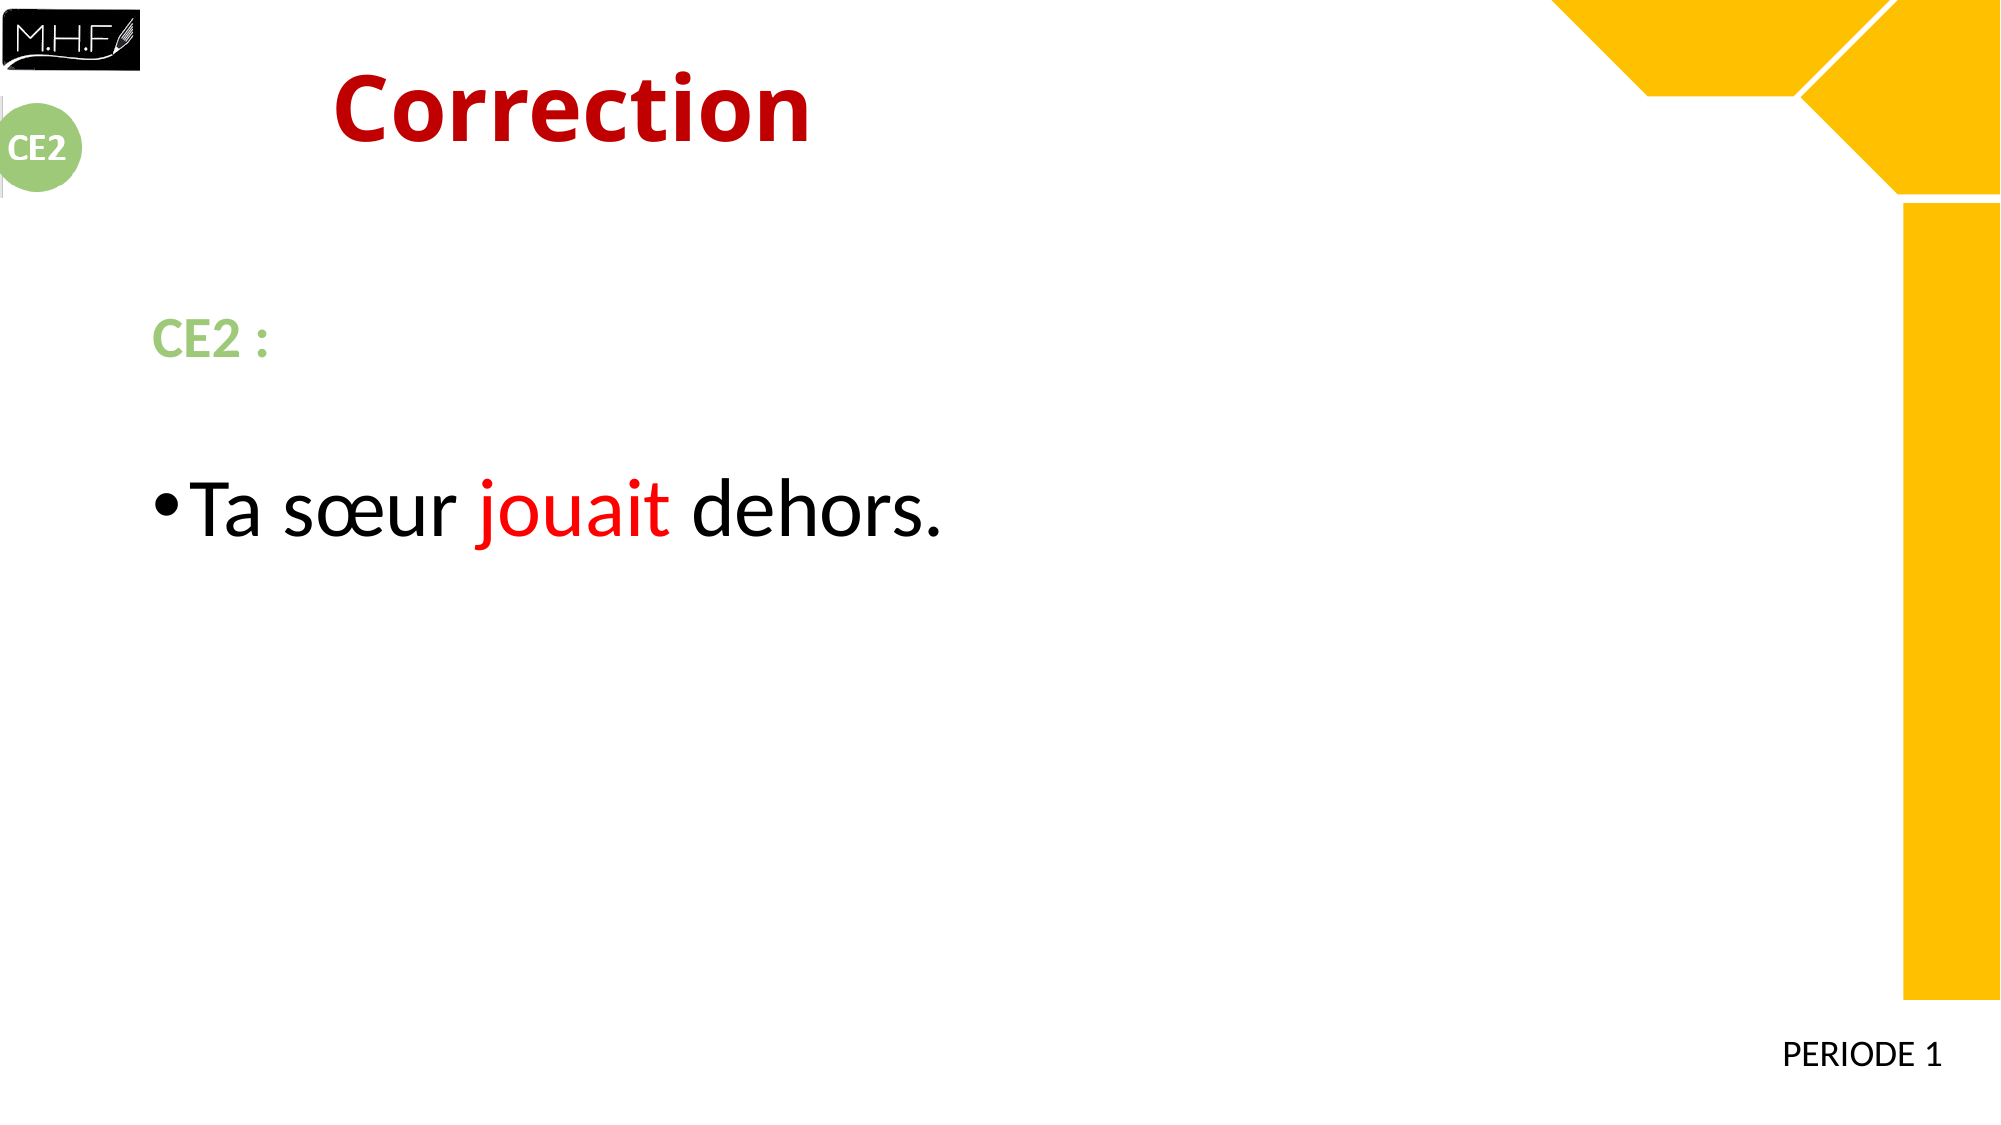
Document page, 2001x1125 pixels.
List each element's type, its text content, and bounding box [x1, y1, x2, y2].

text_box [1549, 0, 1892, 98]
title Correction [316, 3, 1863, 221]
list CE2 : Ta sœur jouait dehors. [137, 299, 1863, 1014]
picture [0, 7, 140, 74]
text_box [1902, 202, 2000, 1001]
text_box [1799, 0, 2000, 196]
picture [0, 96, 87, 198]
text_box PERIODE 1 [1362, 1021, 1967, 1125]
